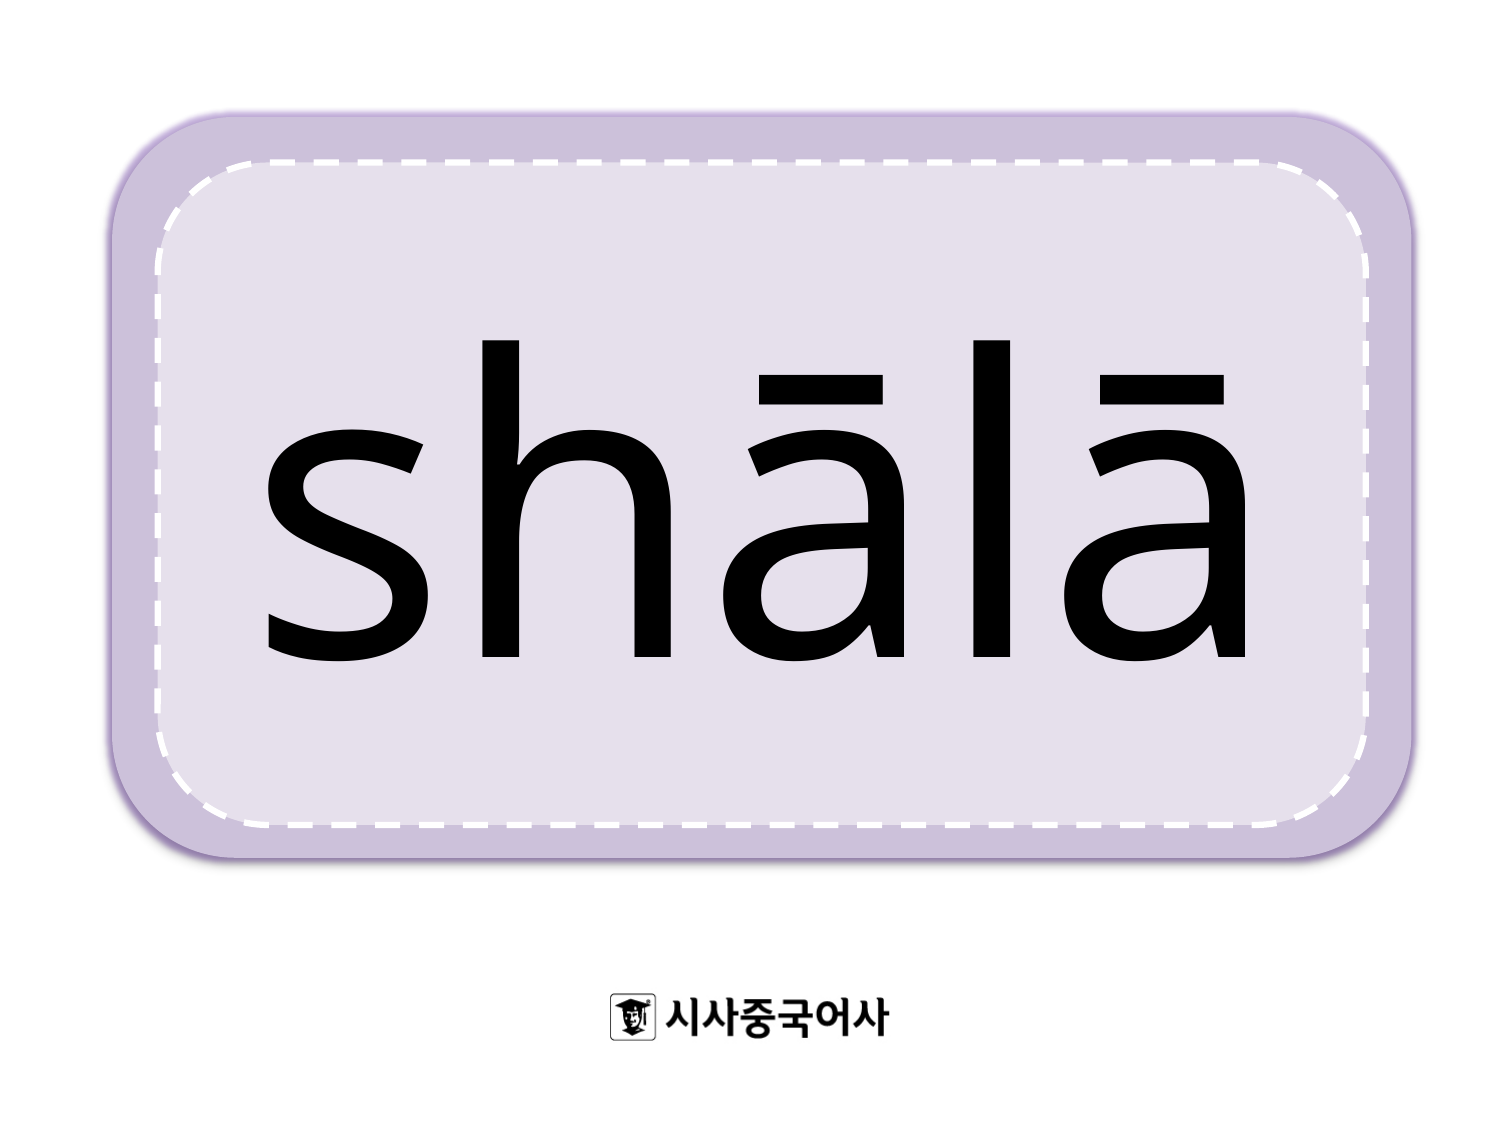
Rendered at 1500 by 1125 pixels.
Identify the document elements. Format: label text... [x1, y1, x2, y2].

text_box shālā [159, 159, 1368, 823]
picture [602, 987, 898, 1047]
